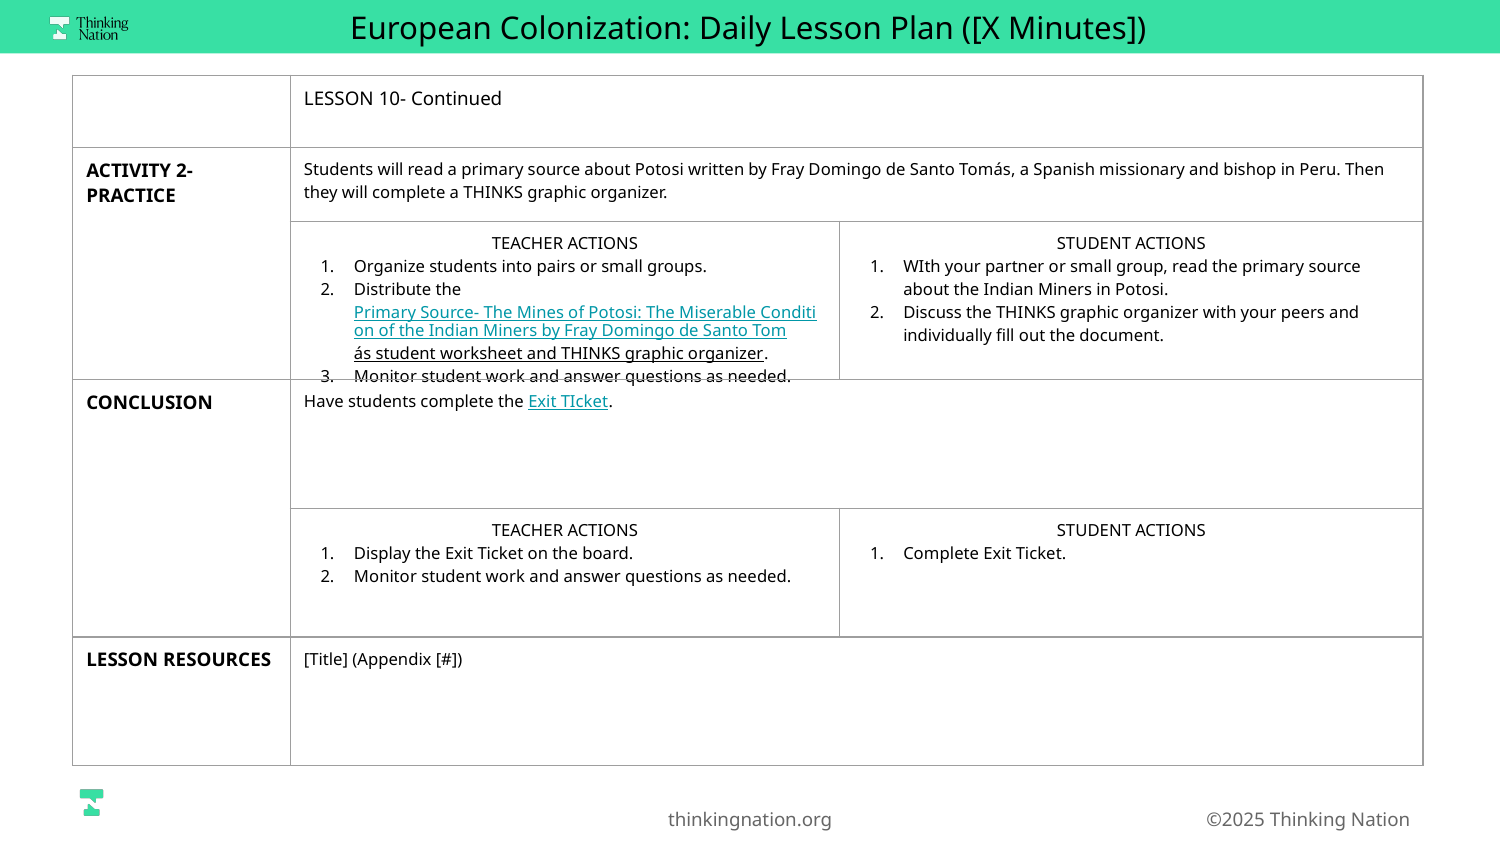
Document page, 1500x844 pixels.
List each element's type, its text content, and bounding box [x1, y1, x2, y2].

table_cell Have students complete the Exit TIcket. [291, 380, 1422, 508]
table_cell STUDENT ACTIONS WIth your partner or small group, read the primary source about the Indian Miners in Potosi. Discuss the THINKS graphic organizer with your peers and individually fill out the document. [840, 222, 1422, 379]
picture [73, 783, 110, 821]
picture [41, 9, 131, 47]
table_cell ACTIVITY 2- PRACTICE [73, 148, 290, 379]
table_cell TEACHER ACTIONS Display the Exit Ticket on the board. Monitor student work and answer questions as needed. [291, 509, 839, 636]
table_cell STUDENT ACTIONS Complete Exit Ticket. [840, 509, 1422, 636]
text_box ©2025 Thinking Nation [1067, 794, 1423, 821]
table_cell Students will read a primary source about Potosi written by Fray Domingo de Santo Tomás, a Spanish missionary and bishop in Peru. Then they will complete a THINKS graphic organizer. [291, 148, 1422, 221]
table_cell TEACHER ACTIONS Organize students into pairs or small groups. Distribute the Primary Source- The Mines of Potosi: The Miserable Condition of the Indian Miners by Fray Domingo de Santo Tomás student worksheet and THINKS graphic organizer. Monitor student work and answer questions as needed. [291, 222, 839, 379]
text_box thinkingnation.org [572, 794, 928, 821]
table_header [73, 76, 290, 147]
table_header LESSON 10- Continued [291, 76, 1422, 147]
table_cell LESSON RESOURCES [73, 638, 290, 765]
table_cell CONCLUSION [73, 380, 290, 636]
text_box European Colonization: Daily Lesson Plan ([X Minutes]) [0, 0, 1500, 54]
table_cell [Title] (Appendix [#]) [291, 638, 1422, 765]
